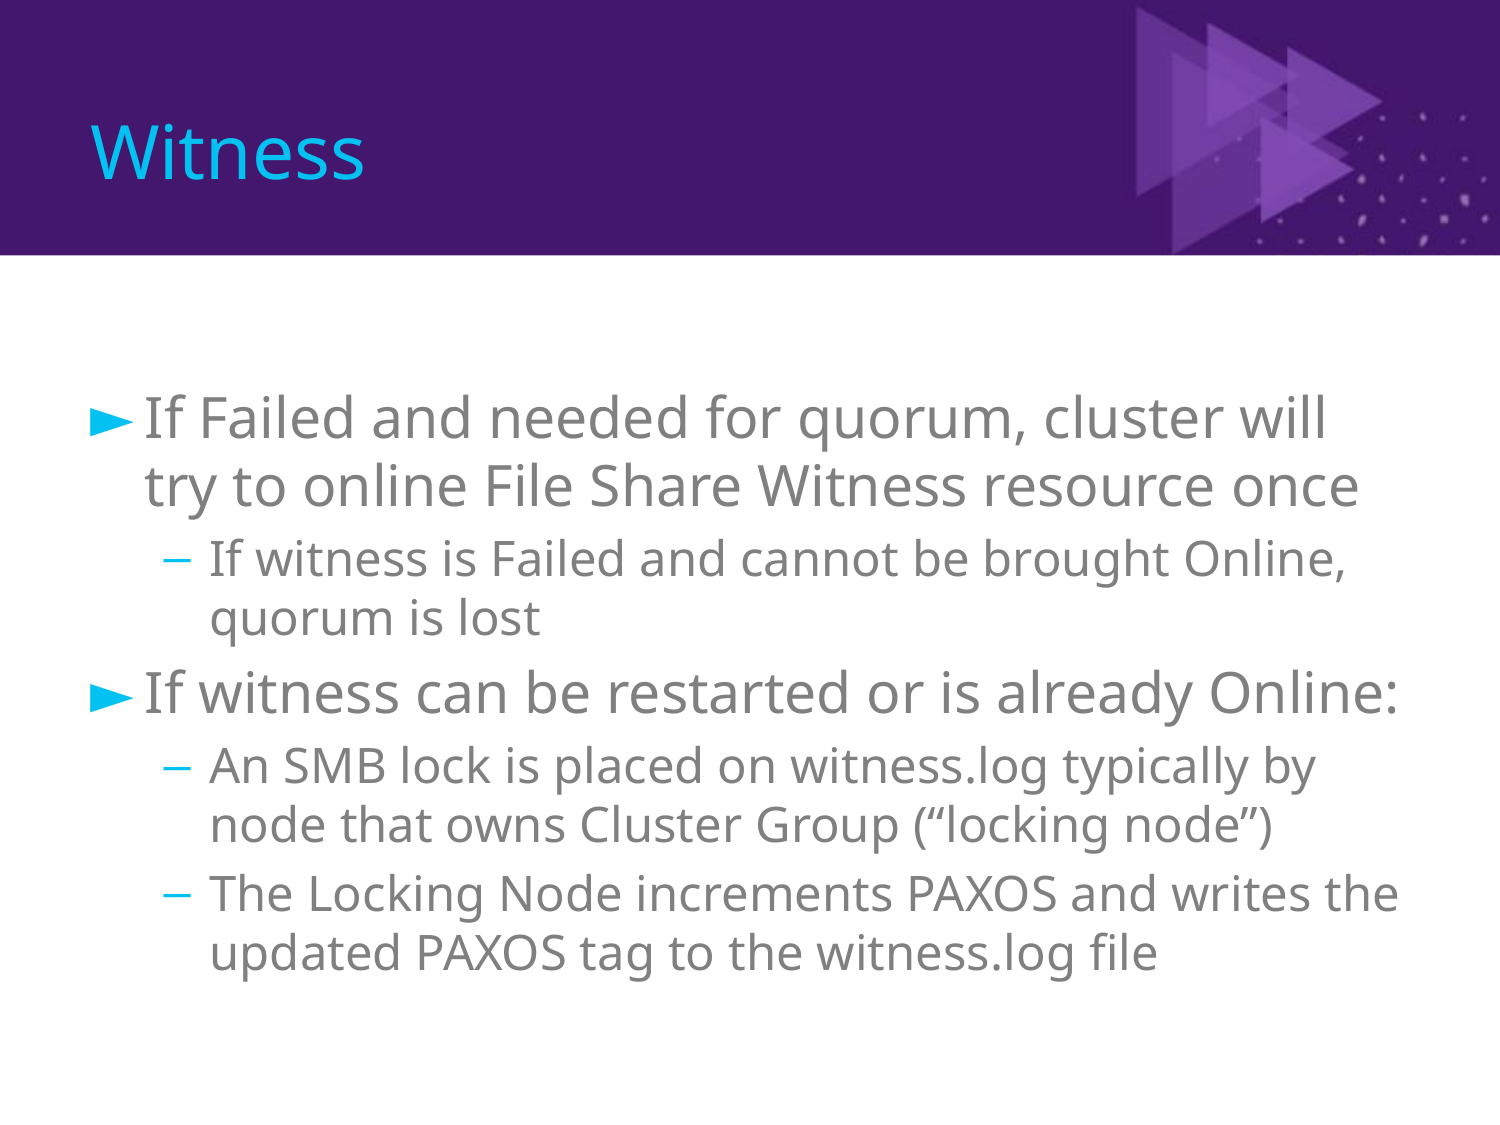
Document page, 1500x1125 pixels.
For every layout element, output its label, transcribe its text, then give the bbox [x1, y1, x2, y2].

list If Failed and needed for quorum, cluster will try to online File Share Witness resource once If witness is Failed and cannot be brought Online, quorum is lost If witness can be restarted or is already Online: An SMB lock is placed on witness.log typically by node that owns Cluster Group (“locking node”) The Locking Node increments PAXOS and writes the updated PAXOS tag to the witness.log file [75, 373, 1425, 1005]
title Witness [75, 56, 1425, 244]
picture [0, 0, 1500, 255]
